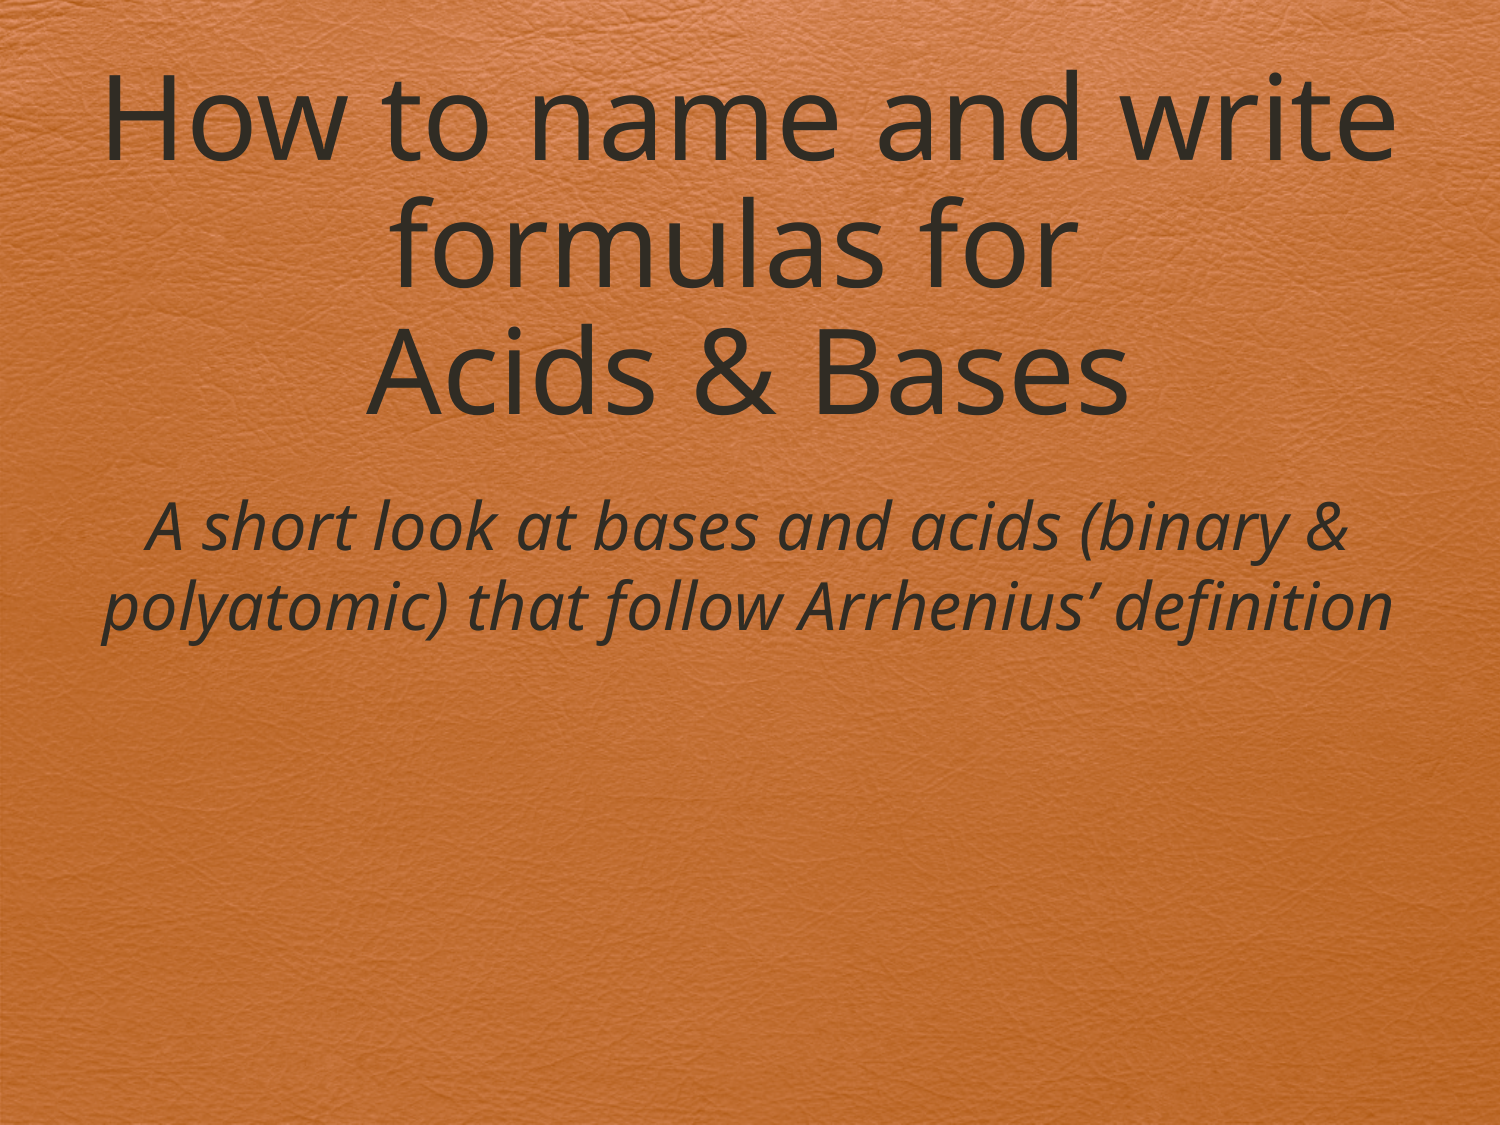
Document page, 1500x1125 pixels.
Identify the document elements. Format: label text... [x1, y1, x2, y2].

subtitle A short look at bases and acids (binary & polyatomic) that follow Arrhenius’ definition [81, 476, 1419, 674]
title How to name and write formulas for Acids & Bases [81, 47, 1419, 446]
